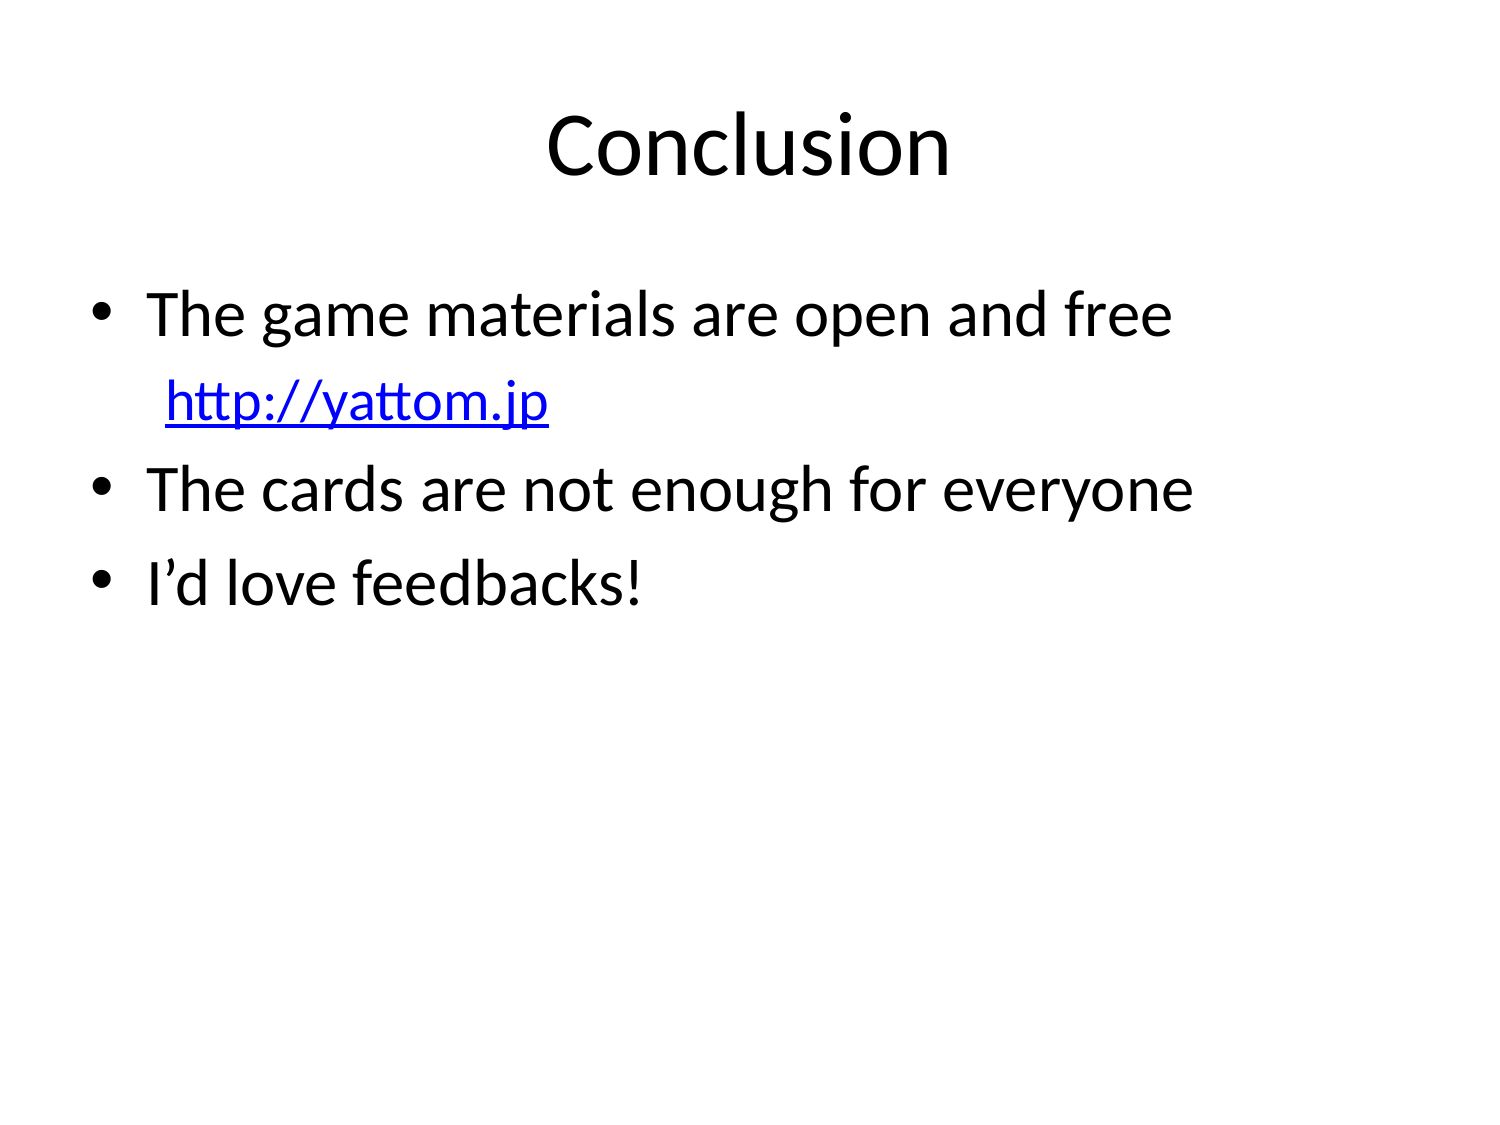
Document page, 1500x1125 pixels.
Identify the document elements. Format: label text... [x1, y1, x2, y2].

list The game materials are open and free http://yattom.jp The cards are not enough for everyone I’d love feedbacks! [74, 262, 1426, 1006]
title Conclusion [74, 44, 1426, 233]
